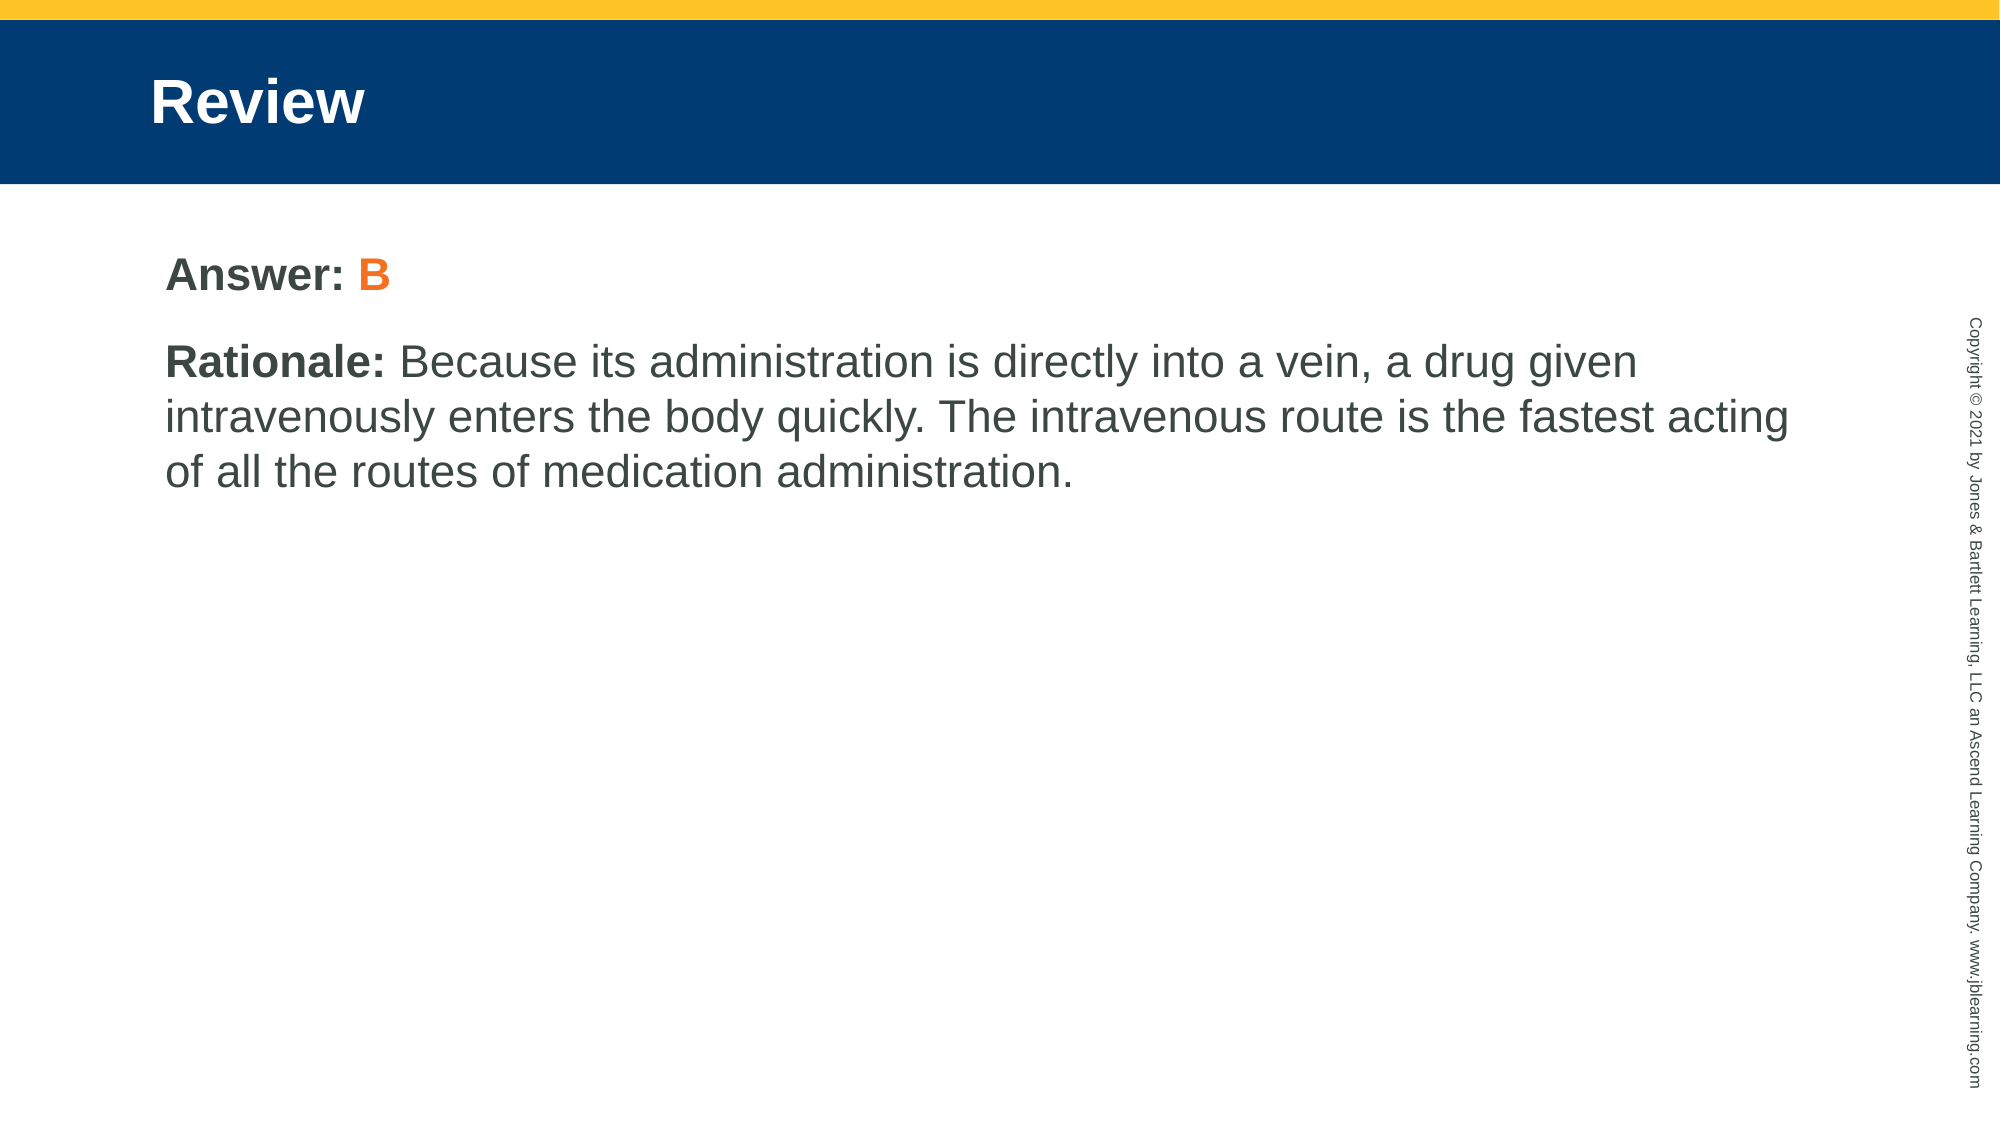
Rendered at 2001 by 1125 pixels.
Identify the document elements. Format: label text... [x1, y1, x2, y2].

title Review [0, 19, 2000, 185]
list Answer: B Rationale: Because its administration is directly into a vein, a drug given intravenously enters the body quickly. The intravenous route is the fastest acting of all the routes of medication administration. [150, 237, 1850, 1025]
